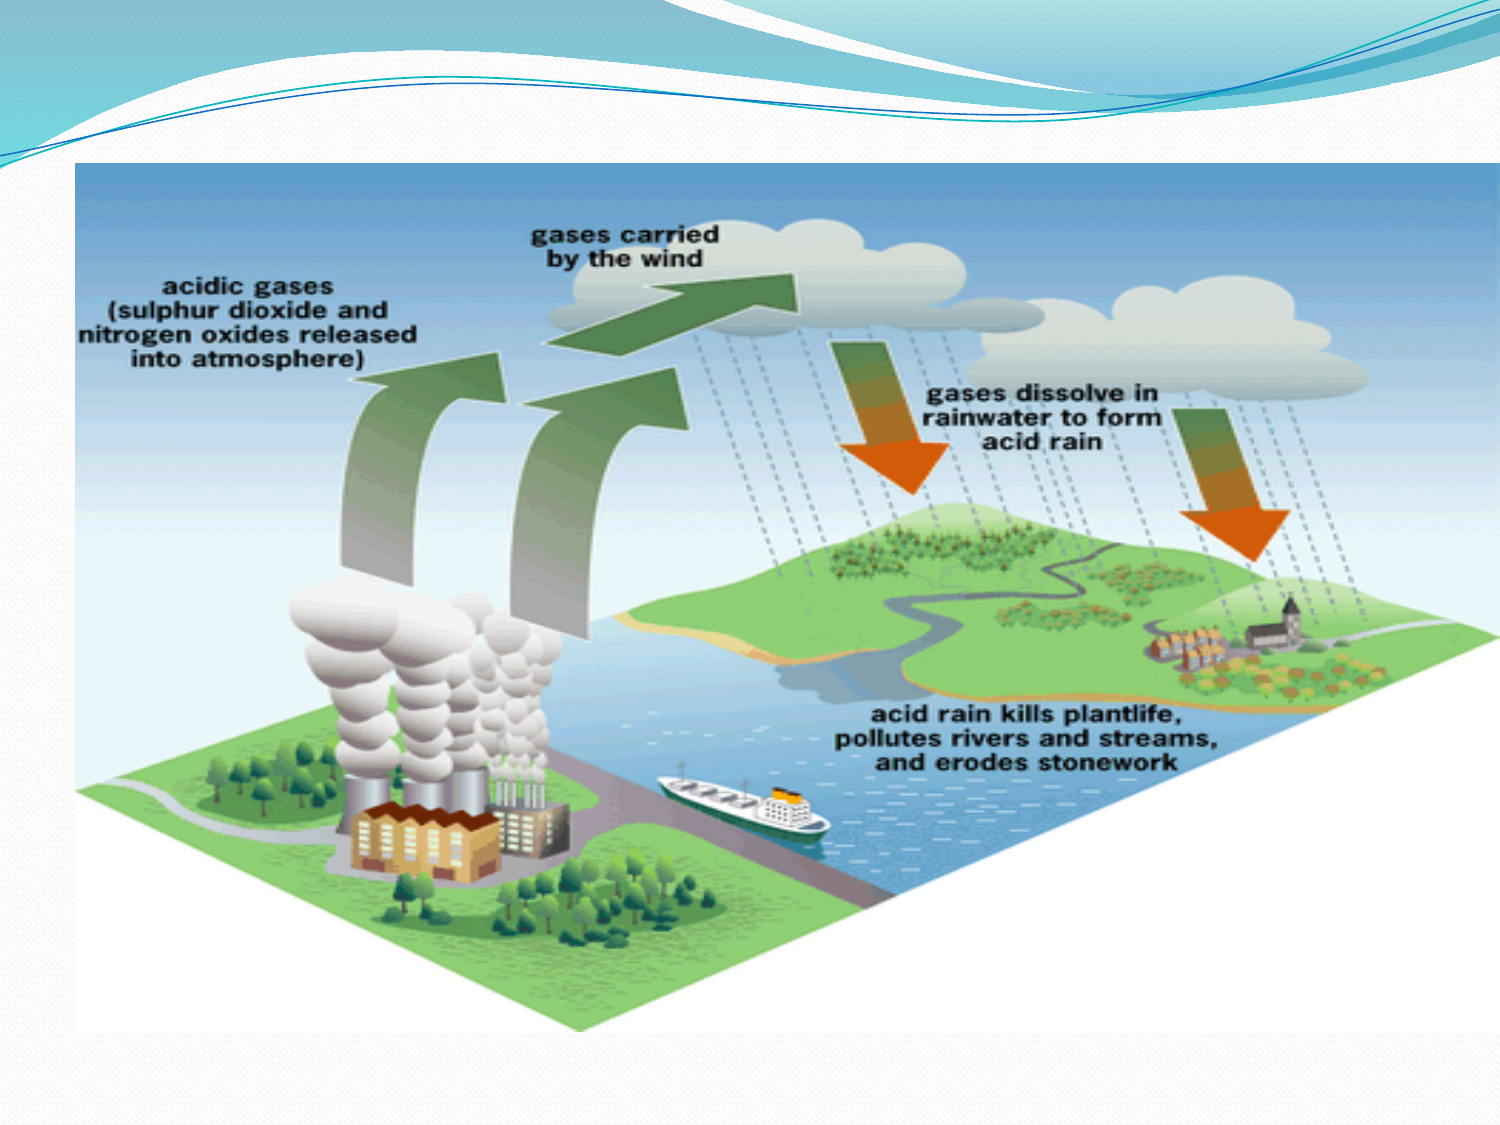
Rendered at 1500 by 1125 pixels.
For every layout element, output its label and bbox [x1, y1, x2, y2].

list [74, 163, 1500, 1032]
